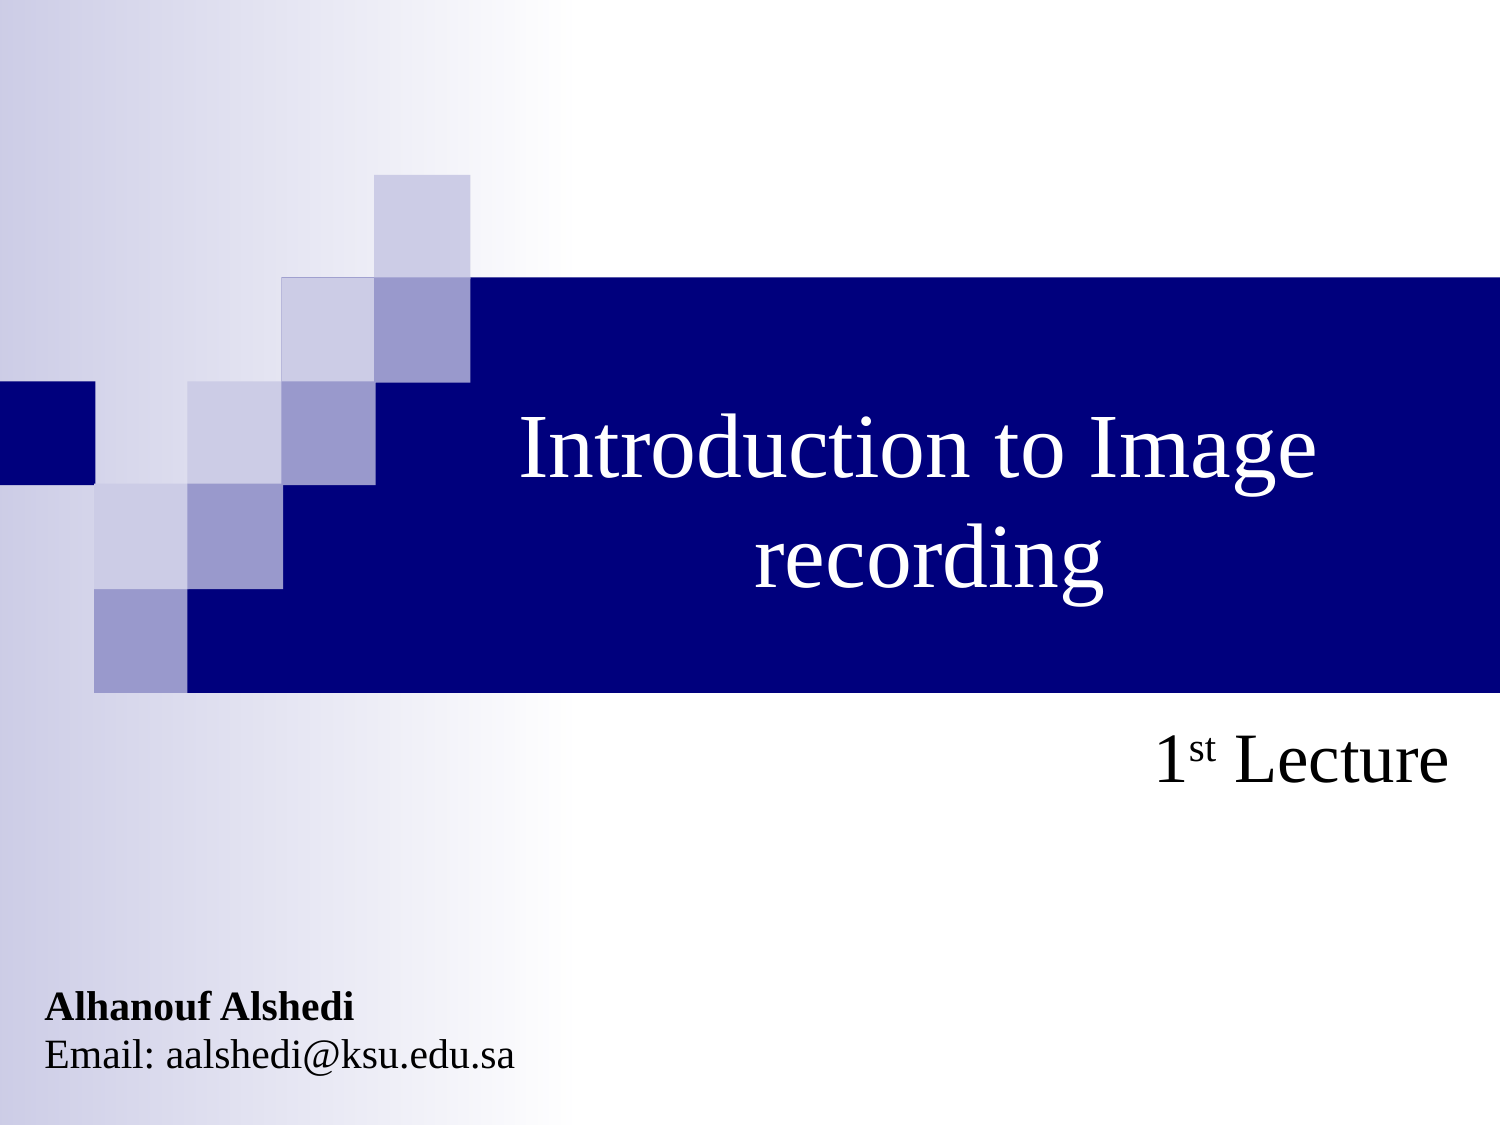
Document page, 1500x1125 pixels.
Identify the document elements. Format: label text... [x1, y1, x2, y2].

text_box 1st Lecture [478, 704, 1466, 992]
subtitle Alhanouf Alshedi Email: aalshedi@ksu.edu.sa [29, 980, 1018, 1125]
title Introduction to Image recording [359, 314, 1478, 678]
